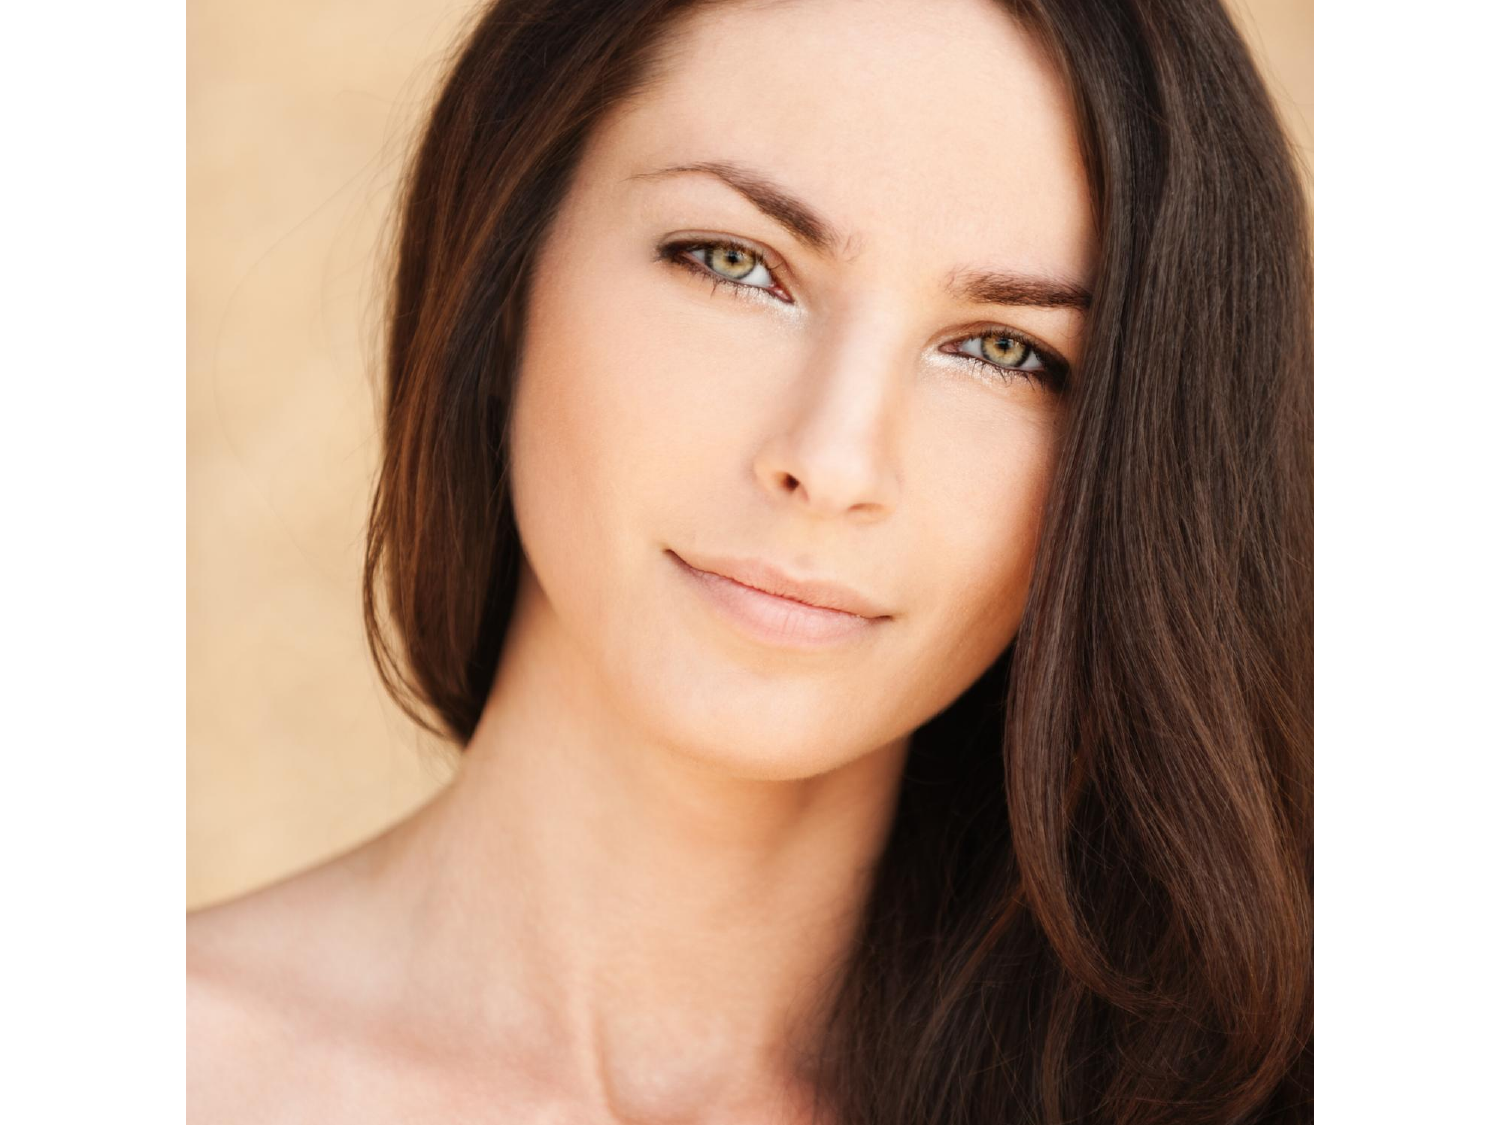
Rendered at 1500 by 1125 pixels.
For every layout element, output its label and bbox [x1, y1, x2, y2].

picture [185, 0, 1315, 1125]
